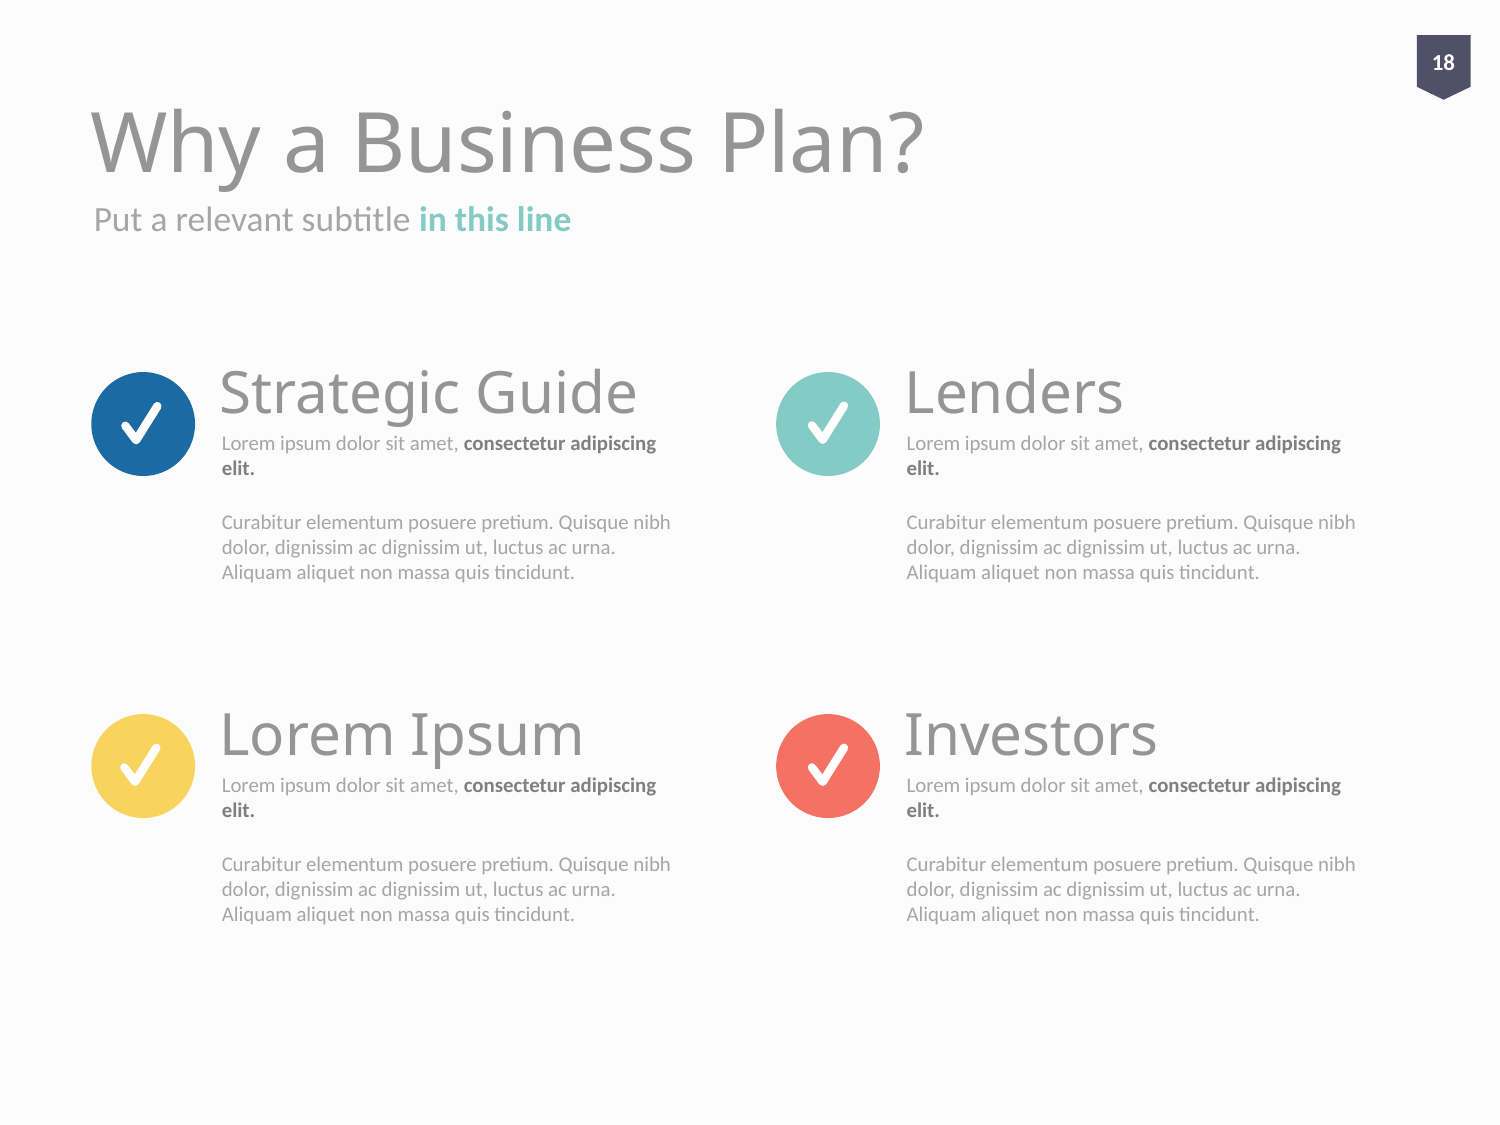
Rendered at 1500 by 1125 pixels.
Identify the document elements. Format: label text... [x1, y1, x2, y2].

list Lorem ipsum dolor sit amet, consectetur adipiscing elit. Curabitur elementum posuere pretium. Quisque nibh dolor, dignissim ac dignissim ut, luctus ac urna. Aliquam aliquet non massa quis tincidunt. [206, 422, 703, 596]
text_box [89, 369, 198, 479]
text_box Lorem ipsum dolor sit amet, consectetur adipiscing elit. Curabitur elementum posuere pretium. Quisque nibh dolor, dignissim ac dignissim ut, luctus ac urna. Aliquam aliquet non massa quis tincidunt. [891, 422, 1388, 596]
text_box [121, 402, 162, 445]
text_box Lorem Ipsum [204, 673, 678, 790]
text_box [91, 713, 196, 819]
text_box Lorem ipsum dolor sit amet, consectetur adipiscing elit. Curabitur elementum posuere pretium. Quisque nibh dolor, dignissim ac dignissim ut, luctus ac urna. Aliquam aliquet non massa quis tincidunt. [891, 764, 1388, 938]
text_box Lorem ipsum dolor sit amet, consectetur adipiscing elit. Curabitur elementum posuere pretium. Quisque nibh dolor, dignissim ac dignissim ut, luctus ac urna. Aliquam aliquet non massa quis tincidunt. [206, 764, 703, 938]
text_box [775, 371, 881, 477]
text_box Lenders [889, 331, 1363, 448]
text_box Put a relevant subtitle in this line [78, 177, 1429, 257]
title Why a Business Plan? [75, 45, 1425, 233]
text_box Investors [889, 673, 1363, 790]
text_box Strategic Guide [204, 331, 678, 448]
text_box 18 [1414, 33, 1473, 102]
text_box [775, 713, 881, 819]
